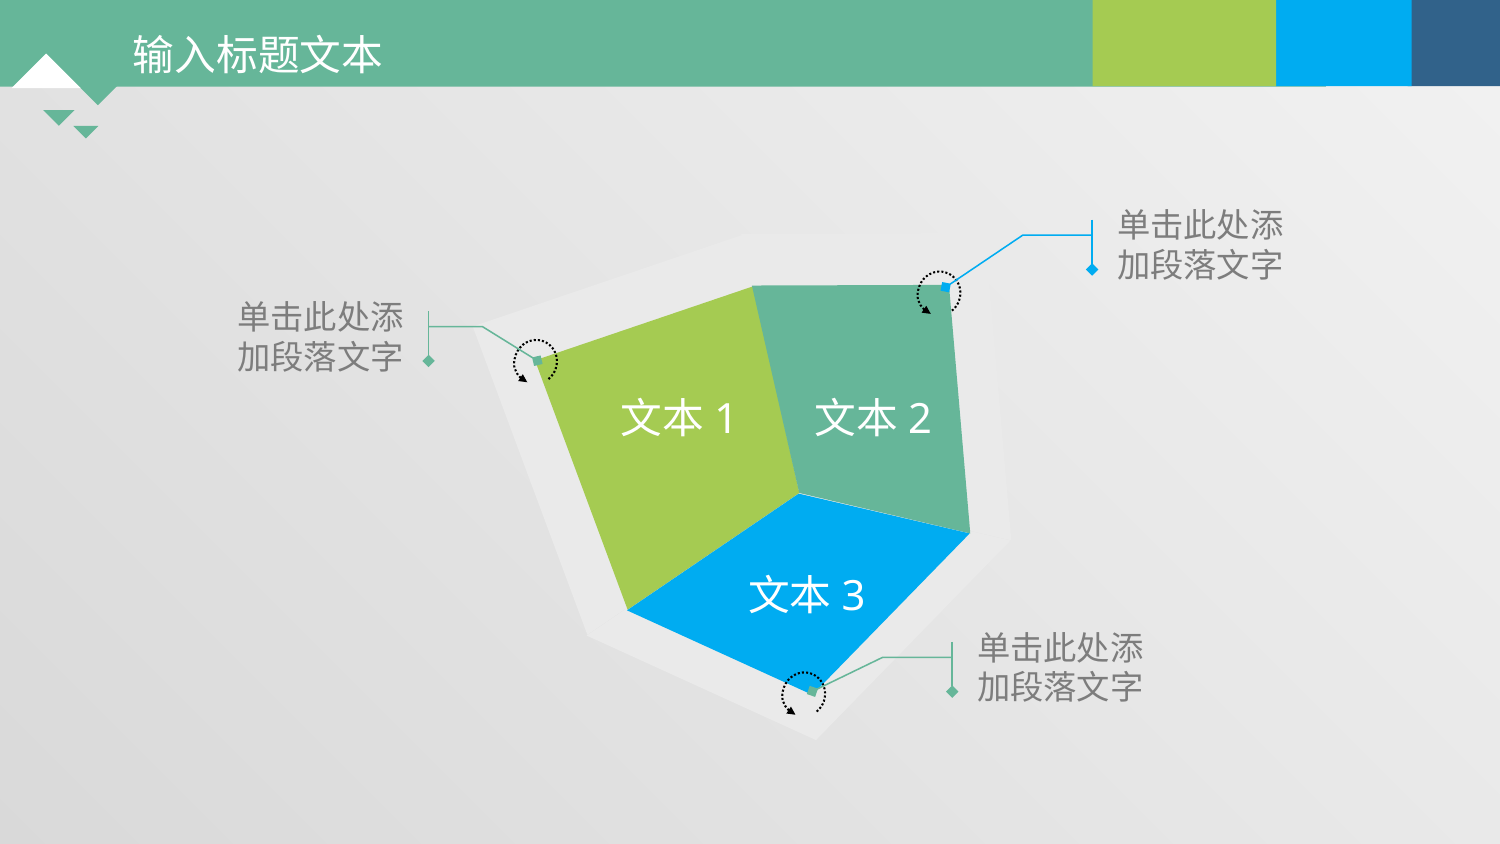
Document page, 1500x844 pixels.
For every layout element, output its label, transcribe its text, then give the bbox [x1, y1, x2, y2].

text_box 单击此处添加段落文字 [1103, 220, 1308, 270]
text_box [472, 232, 1012, 741]
text_box 单击此处添加段落文字 [1016, 642, 1168, 692]
text_box 单击此处添加段落文字 [1016, 219, 1099, 276]
text_box 单击此处添加段落文字 [422, 311, 467, 368]
text_box 单击此处添加段落文字 [213, 311, 418, 361]
